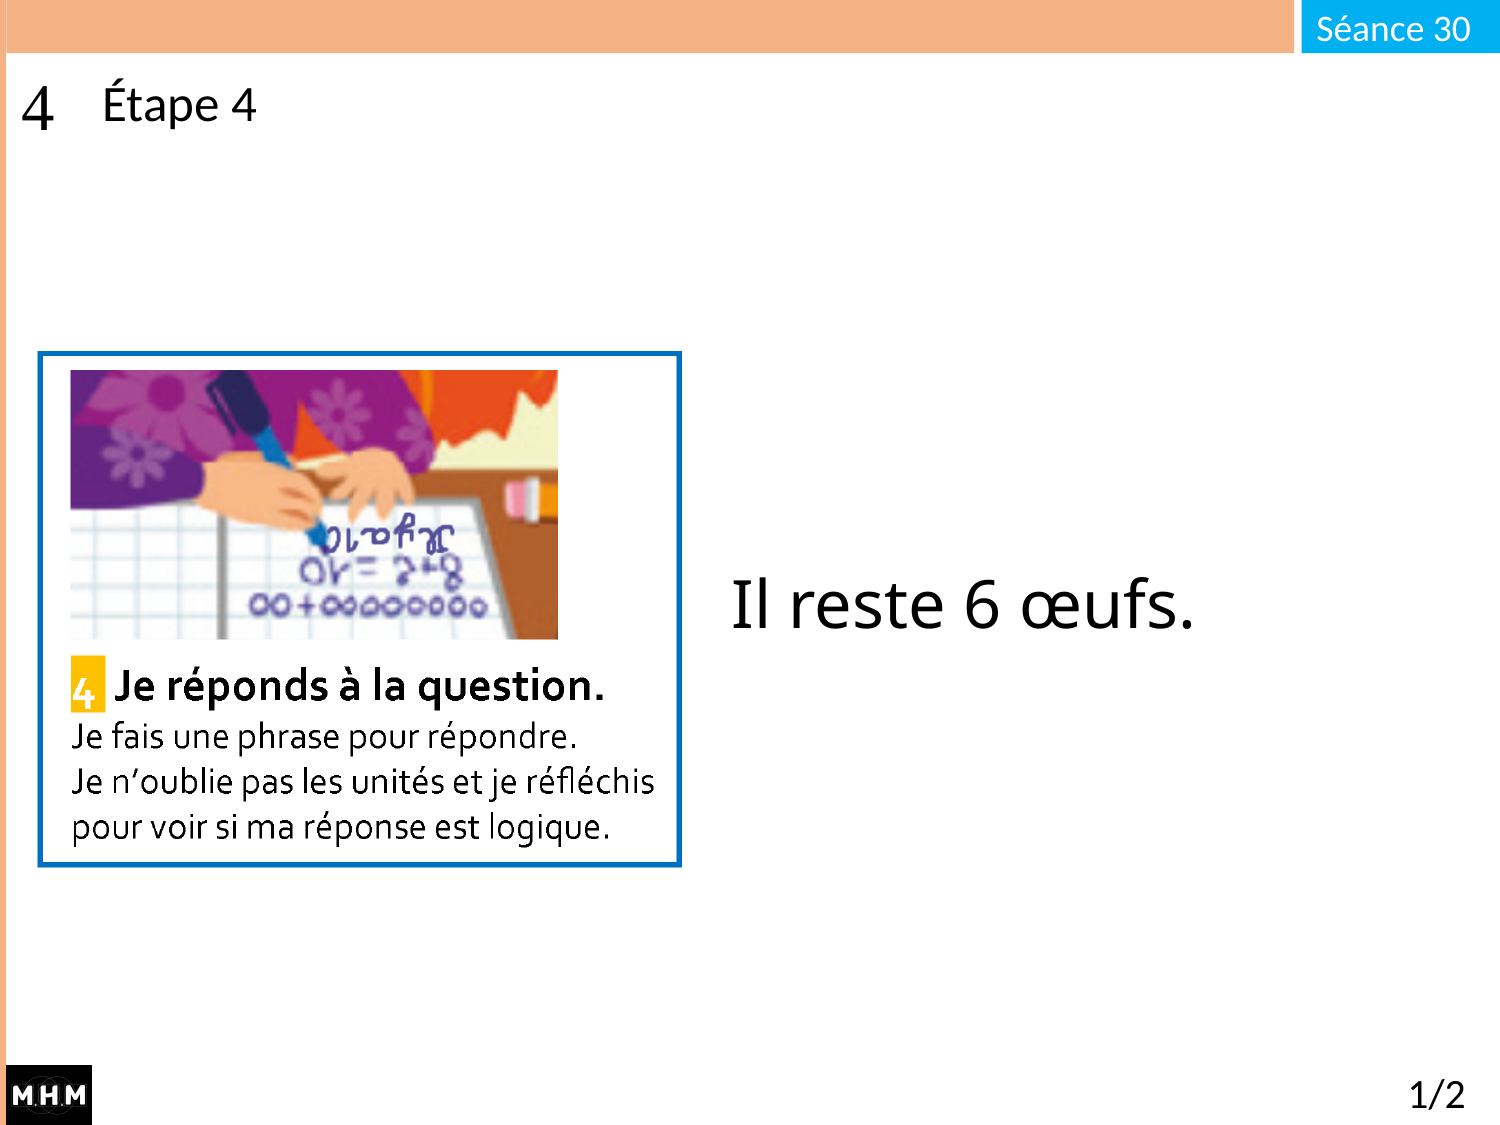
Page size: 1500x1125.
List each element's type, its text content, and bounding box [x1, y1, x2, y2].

text_box Il reste 6 œufs. [716, 554, 1441, 649]
picture [34, 350, 684, 869]
picture [6, 1065, 92, 1125]
title Étape 4 [87, 32, 1382, 140]
list 1/2 [1373, 1064, 1500, 1125]
